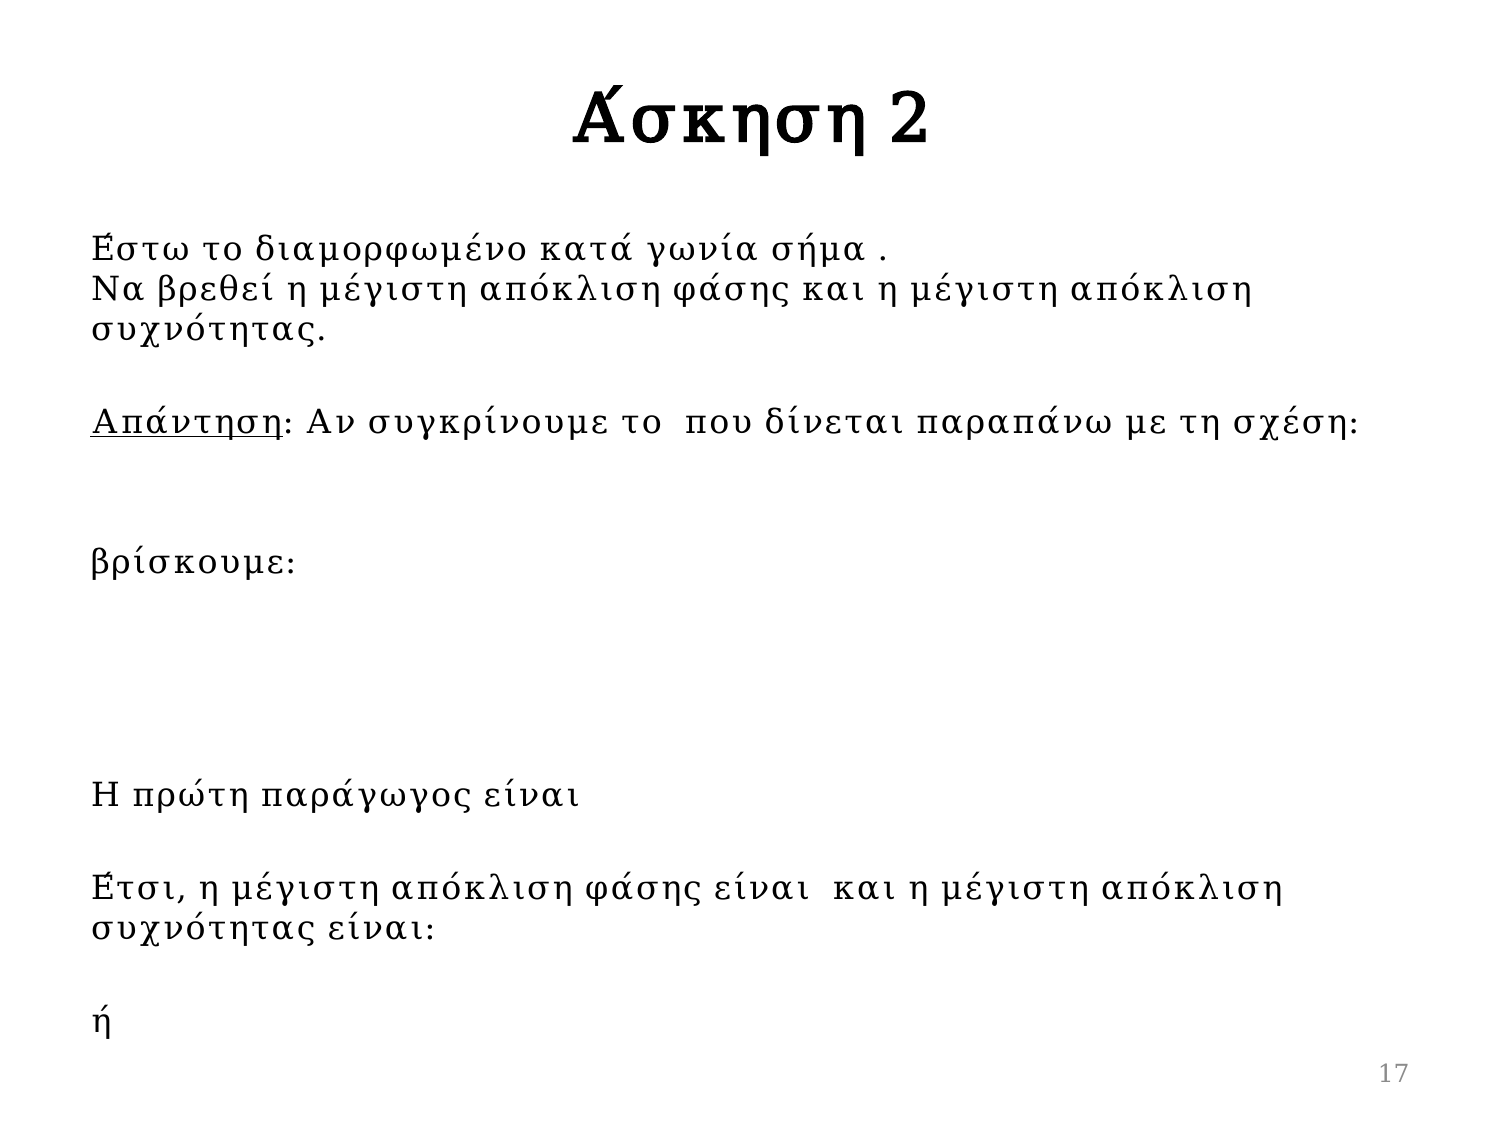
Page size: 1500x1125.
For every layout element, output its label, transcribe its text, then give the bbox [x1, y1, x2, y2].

slide_number 17 [1222, 1042, 1425, 1103]
title Άσκηση 2 [75, 20, 1425, 209]
